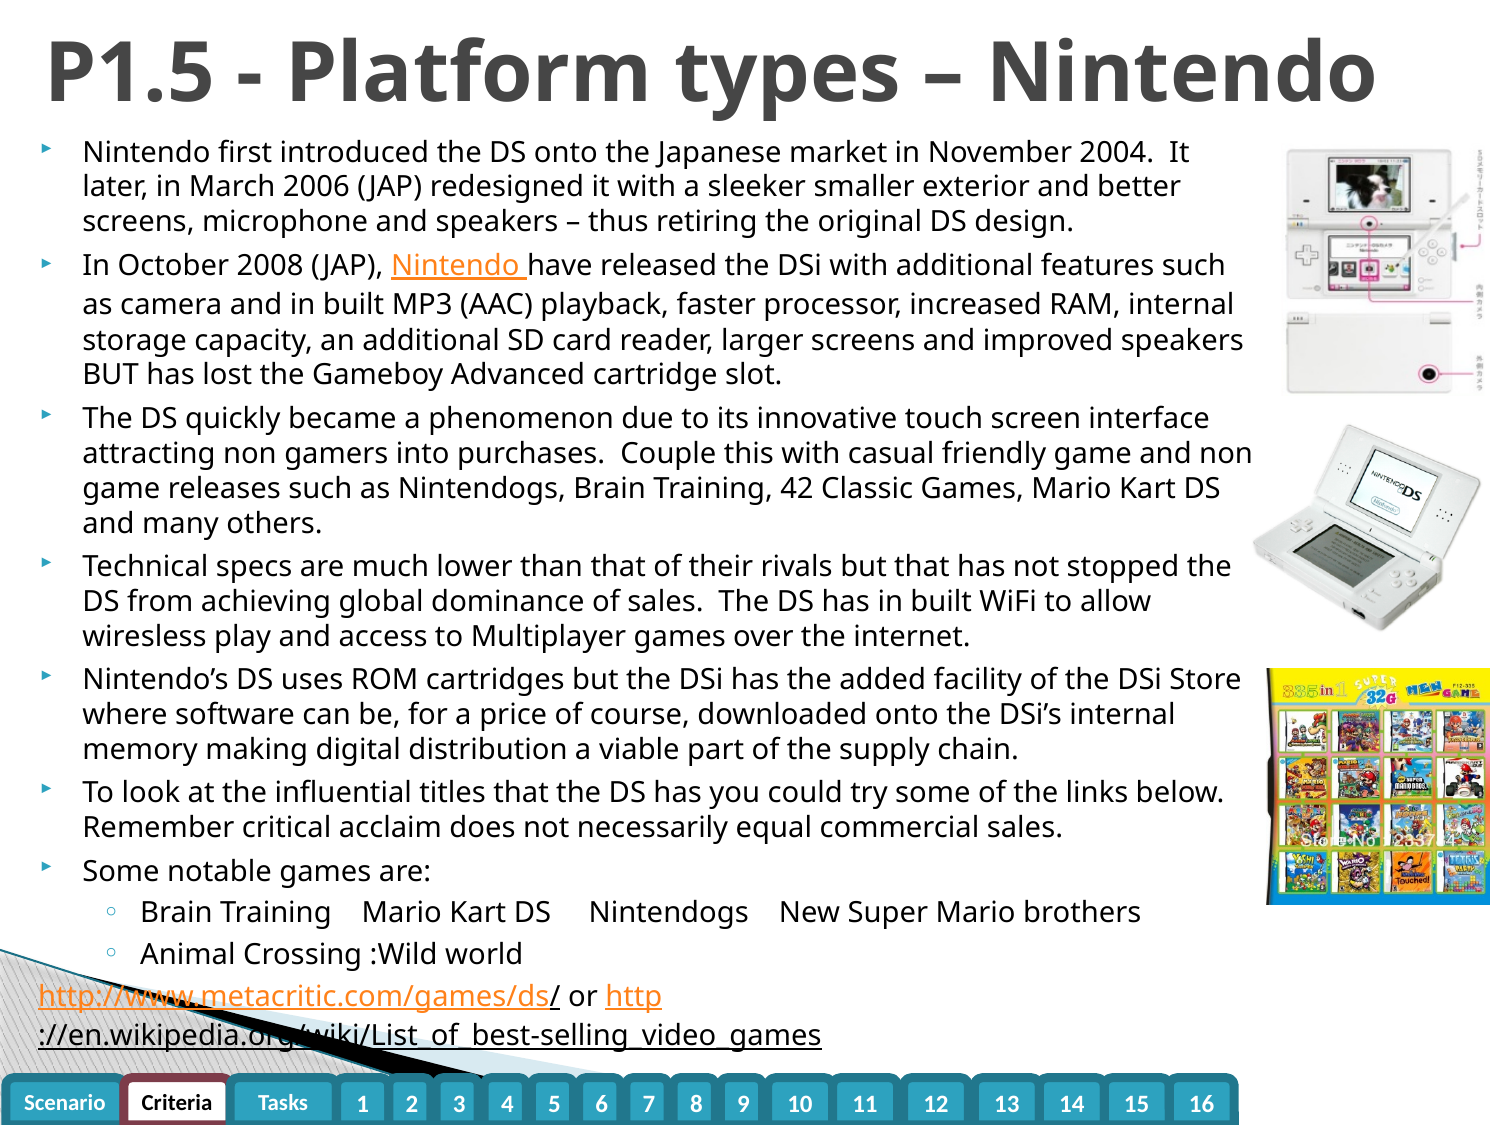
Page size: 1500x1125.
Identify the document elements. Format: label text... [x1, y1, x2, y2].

picture [1249, 420, 1485, 634]
list Nintendo first introduced the DS onto the Japanese market in November 2004. It later, in March 2006 (JAP) redesigned it with a sleeker smaller exterior and better screens, microphone and speakers – thus retiring the original DS design. In October 2008 (JAP), Nintendo have released the DSi with additional features such as camera and in built MP3 (AAC) playback, faster processor, increased RAM, internal storage capacity, an additional SD card reader, larger screens and improved speakers BUT has lost the Gameboy Advanced cartridge slot. The DS quickly became a phenomenon due to its innovative touch screen interface attracting non gamers into purchases. Couple this with casual friendly game and non game releases such as Nintendogs, Brain Training, 42 Classic Games, Mario Kart DS and many others. Technical specs are much lower than that of their rivals but that has not stopped the DS from achieving global dominance of sales. The DS has in built WiFi to allow wiresless play and access to Multiplayer games over the internet. Nintendo’s DS uses ROM cartridges but the DSi has the added facility of the DSi Store where software can be, for a price of course, downloaded onto the DSi’s internal memory making digital distribution a viable part of the supply chain. To look at the influential titles that the DS has you could try some of the links below. Remember critical acclaim does not necessarily equal commercial sales. Some notable games are: Brain Training Mario Kart DS Nintendogs New Super Mario brothers Animal Crossing :Wild world http://www.metacritic.com/games/ds/ or http://en.wikipedia.org/wiki/List_of_best-selling_video_games [23, 125, 1270, 1047]
picture [1266, 668, 1490, 906]
picture [1281, 143, 1485, 397]
text_box P1.5 - Platform types – Nintendo [29, 11, 1483, 126]
